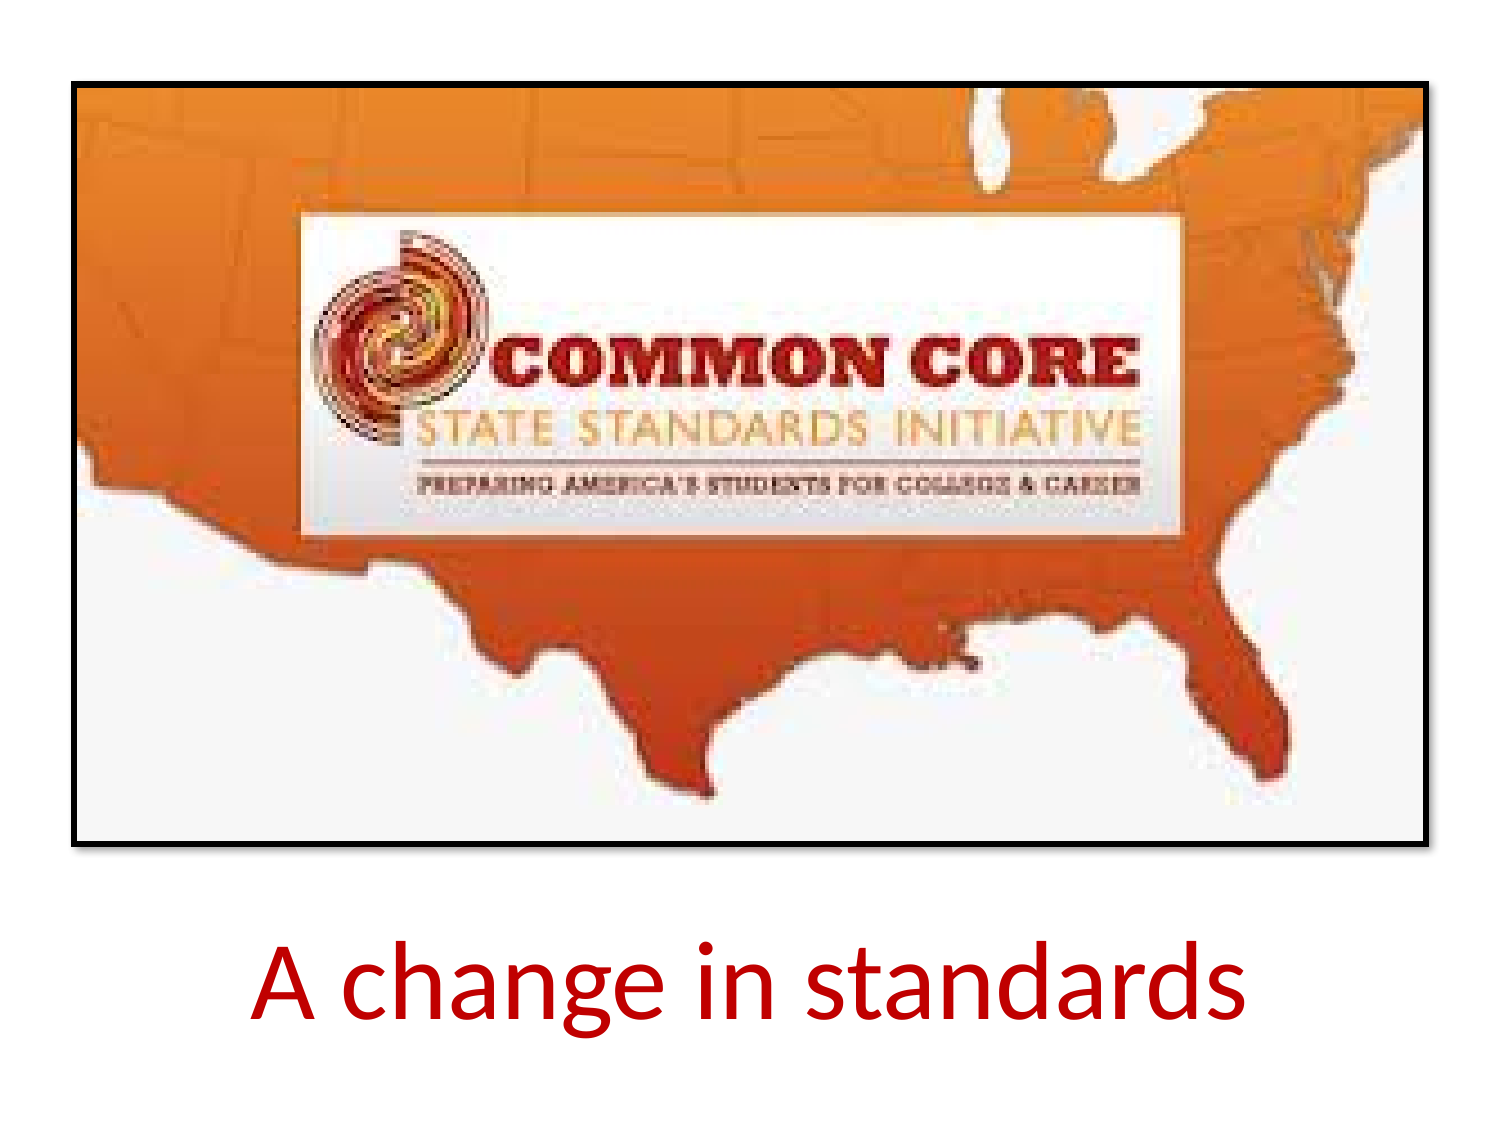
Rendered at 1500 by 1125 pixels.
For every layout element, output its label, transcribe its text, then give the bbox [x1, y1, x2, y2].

picture [77, 87, 1423, 842]
text_box A change in standards [137, 899, 1363, 1050]
